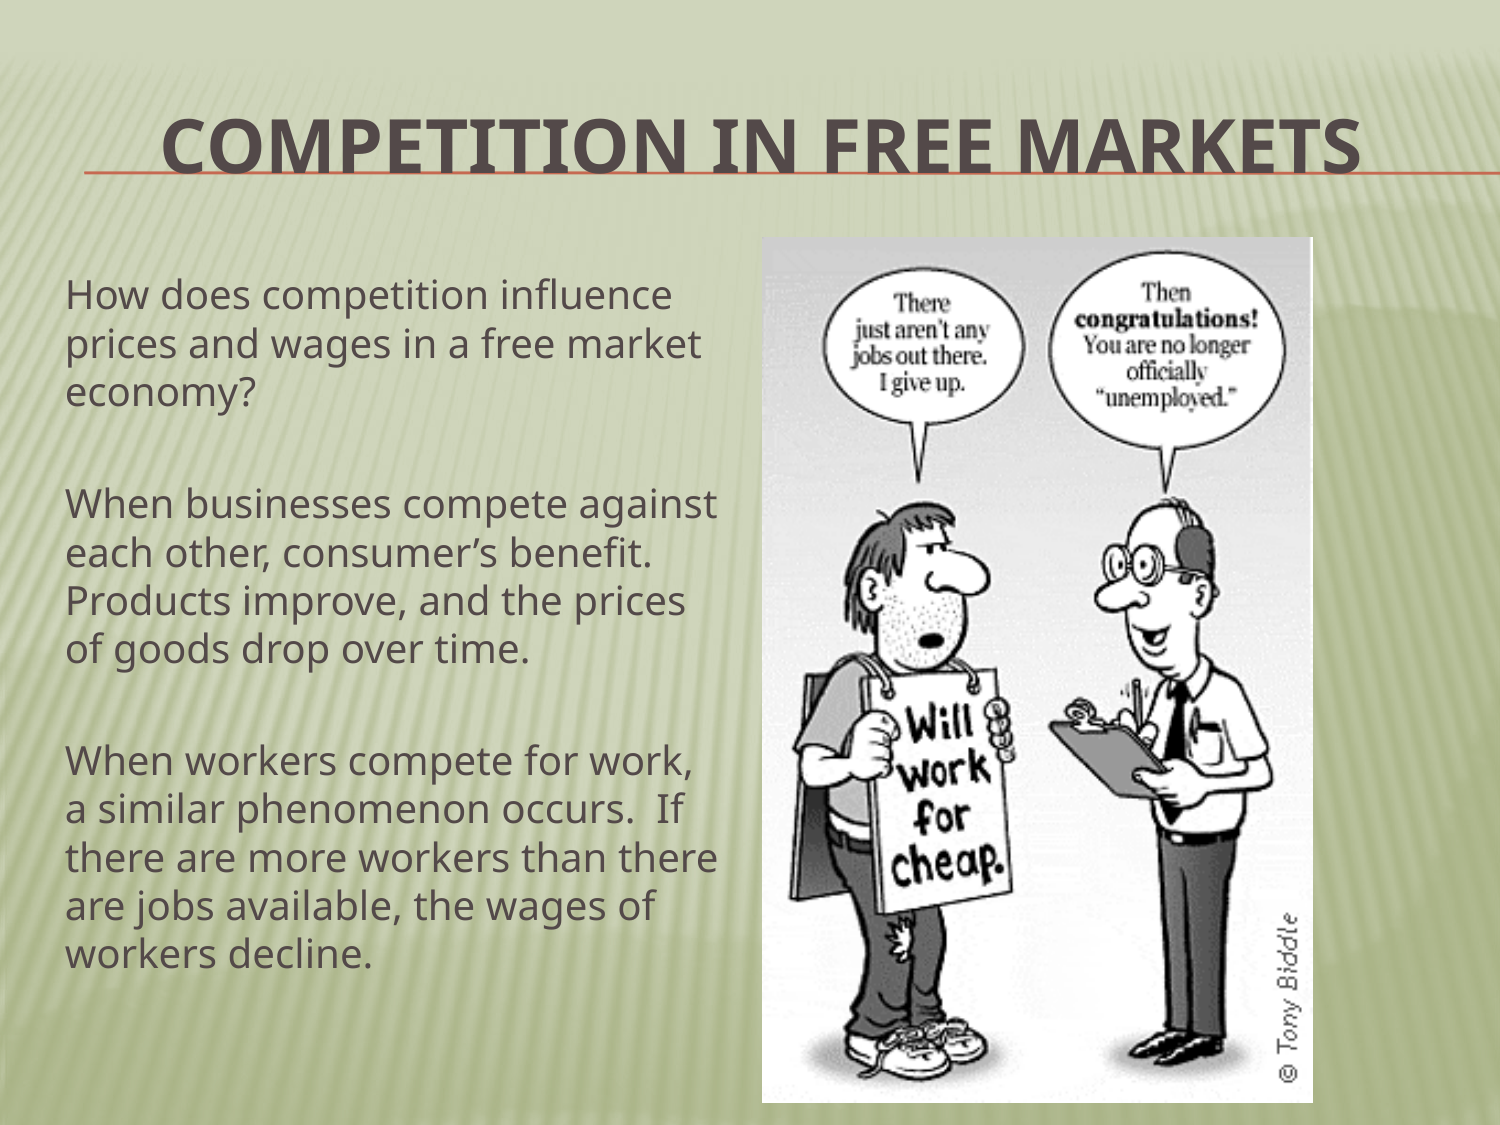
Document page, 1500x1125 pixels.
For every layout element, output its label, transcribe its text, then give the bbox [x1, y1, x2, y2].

title Competition in free markets [49, 75, 1475, 213]
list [762, 237, 1313, 1103]
list How does competition influence prices and wages in a free market economy? When businesses compete against each other, consumer’s benefit. Products improve, and the prices of goods drop over time. When workers compete for work, a similar phenomenon occurs. If there are more workers than there are jobs available, the wages of workers decline. [50, 262, 738, 1038]
